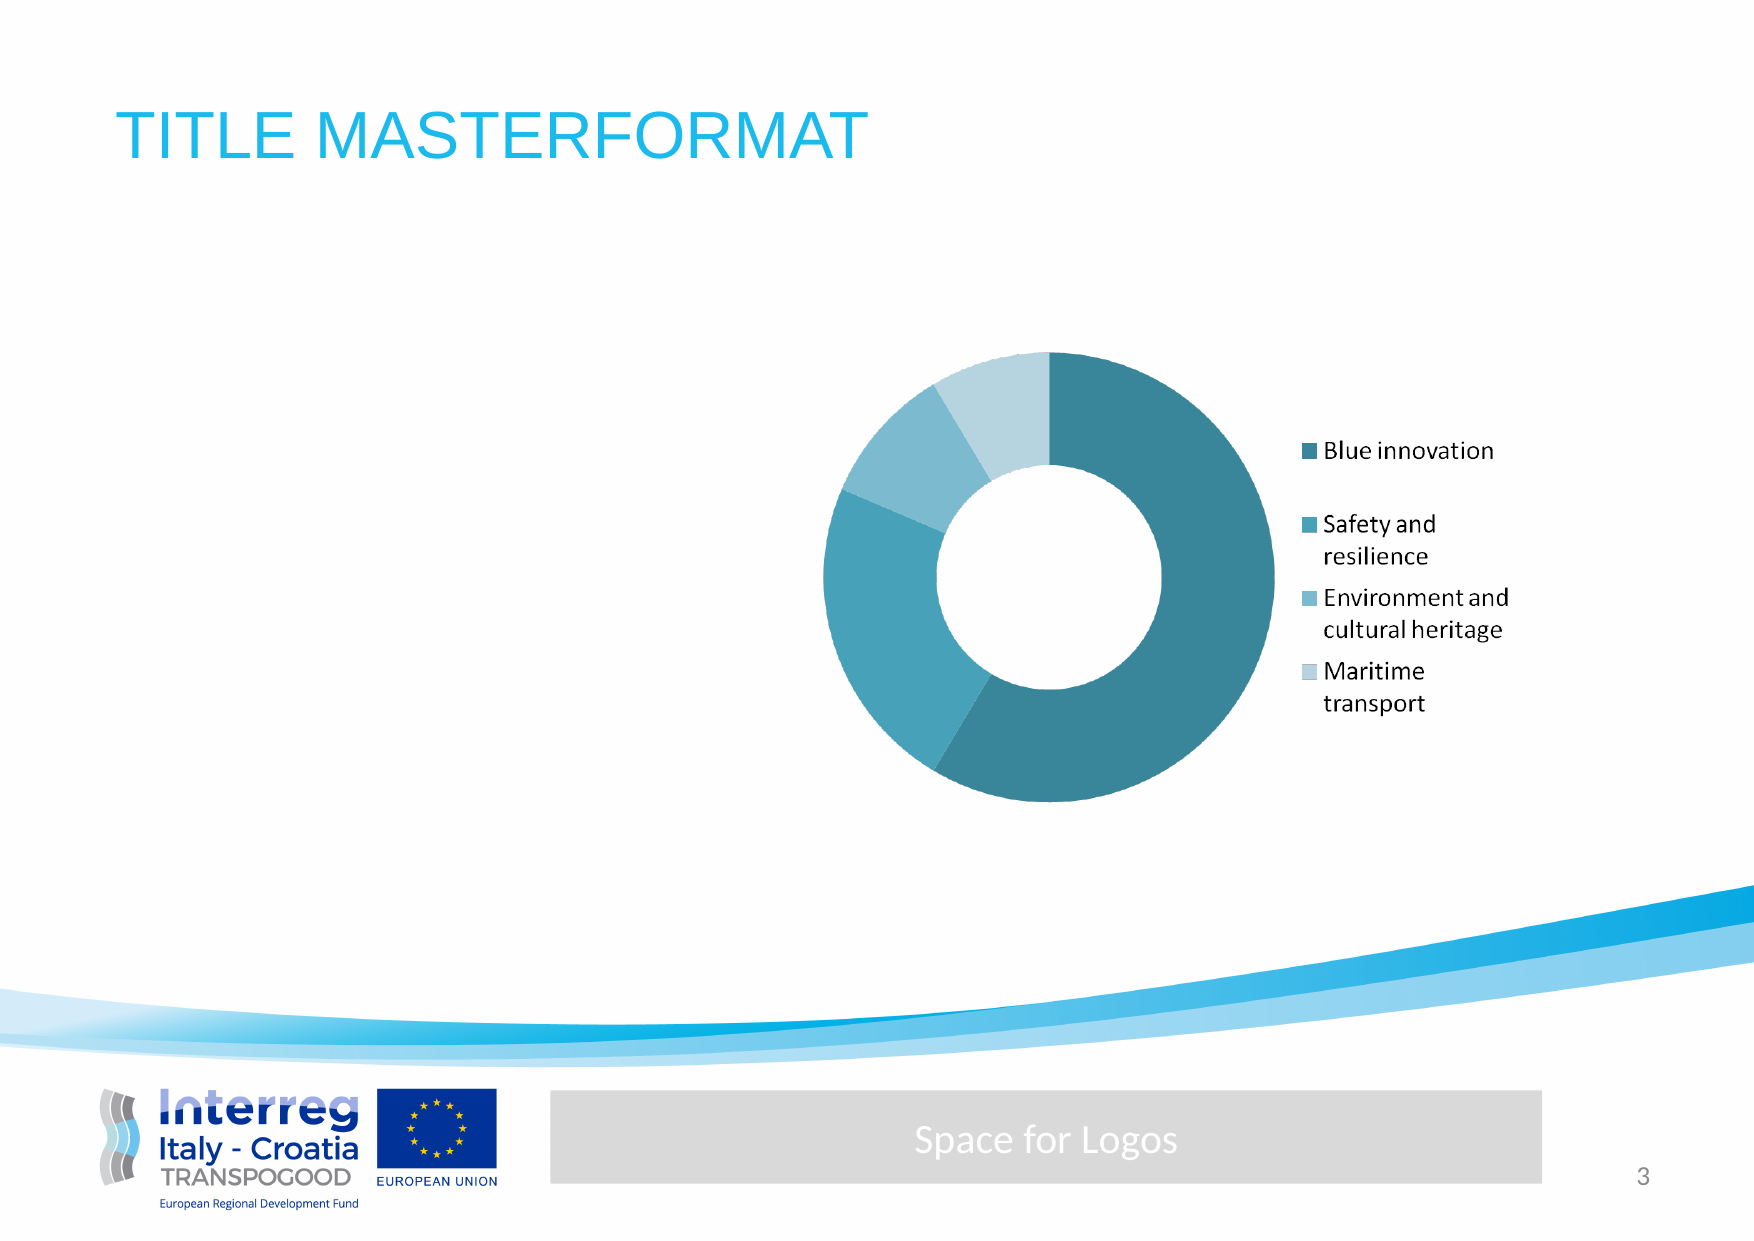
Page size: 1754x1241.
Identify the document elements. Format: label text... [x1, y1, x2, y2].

slide_number 3 [1607, 1141, 1666, 1208]
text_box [801, 315, 1530, 839]
picture [0, 0, 1754, 1241]
text_box Space for Logos [549, 1089, 1543, 1185]
text_box TITLE MASTERFORMAT [97, 83, 1656, 181]
